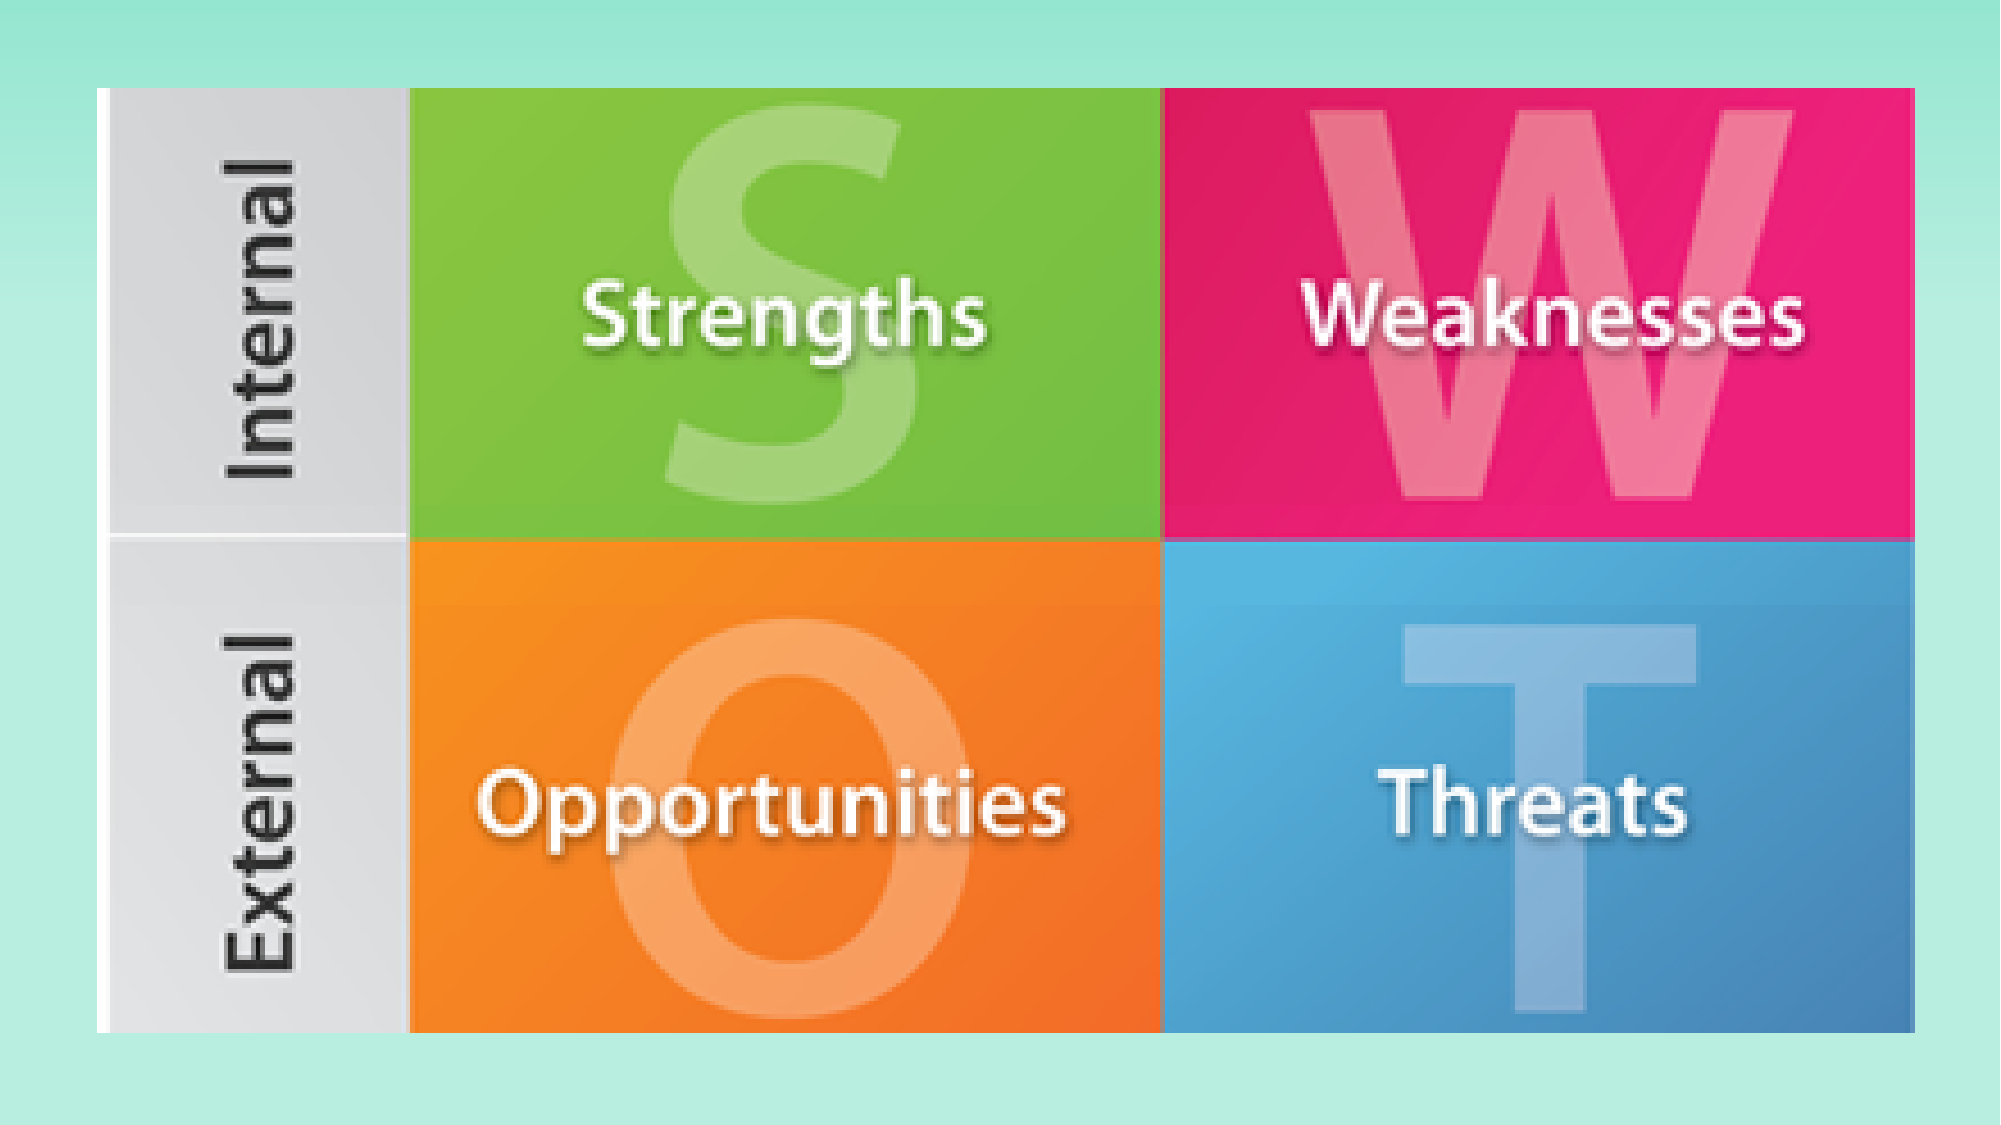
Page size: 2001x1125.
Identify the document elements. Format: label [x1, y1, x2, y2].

list [97, 88, 1915, 1033]
